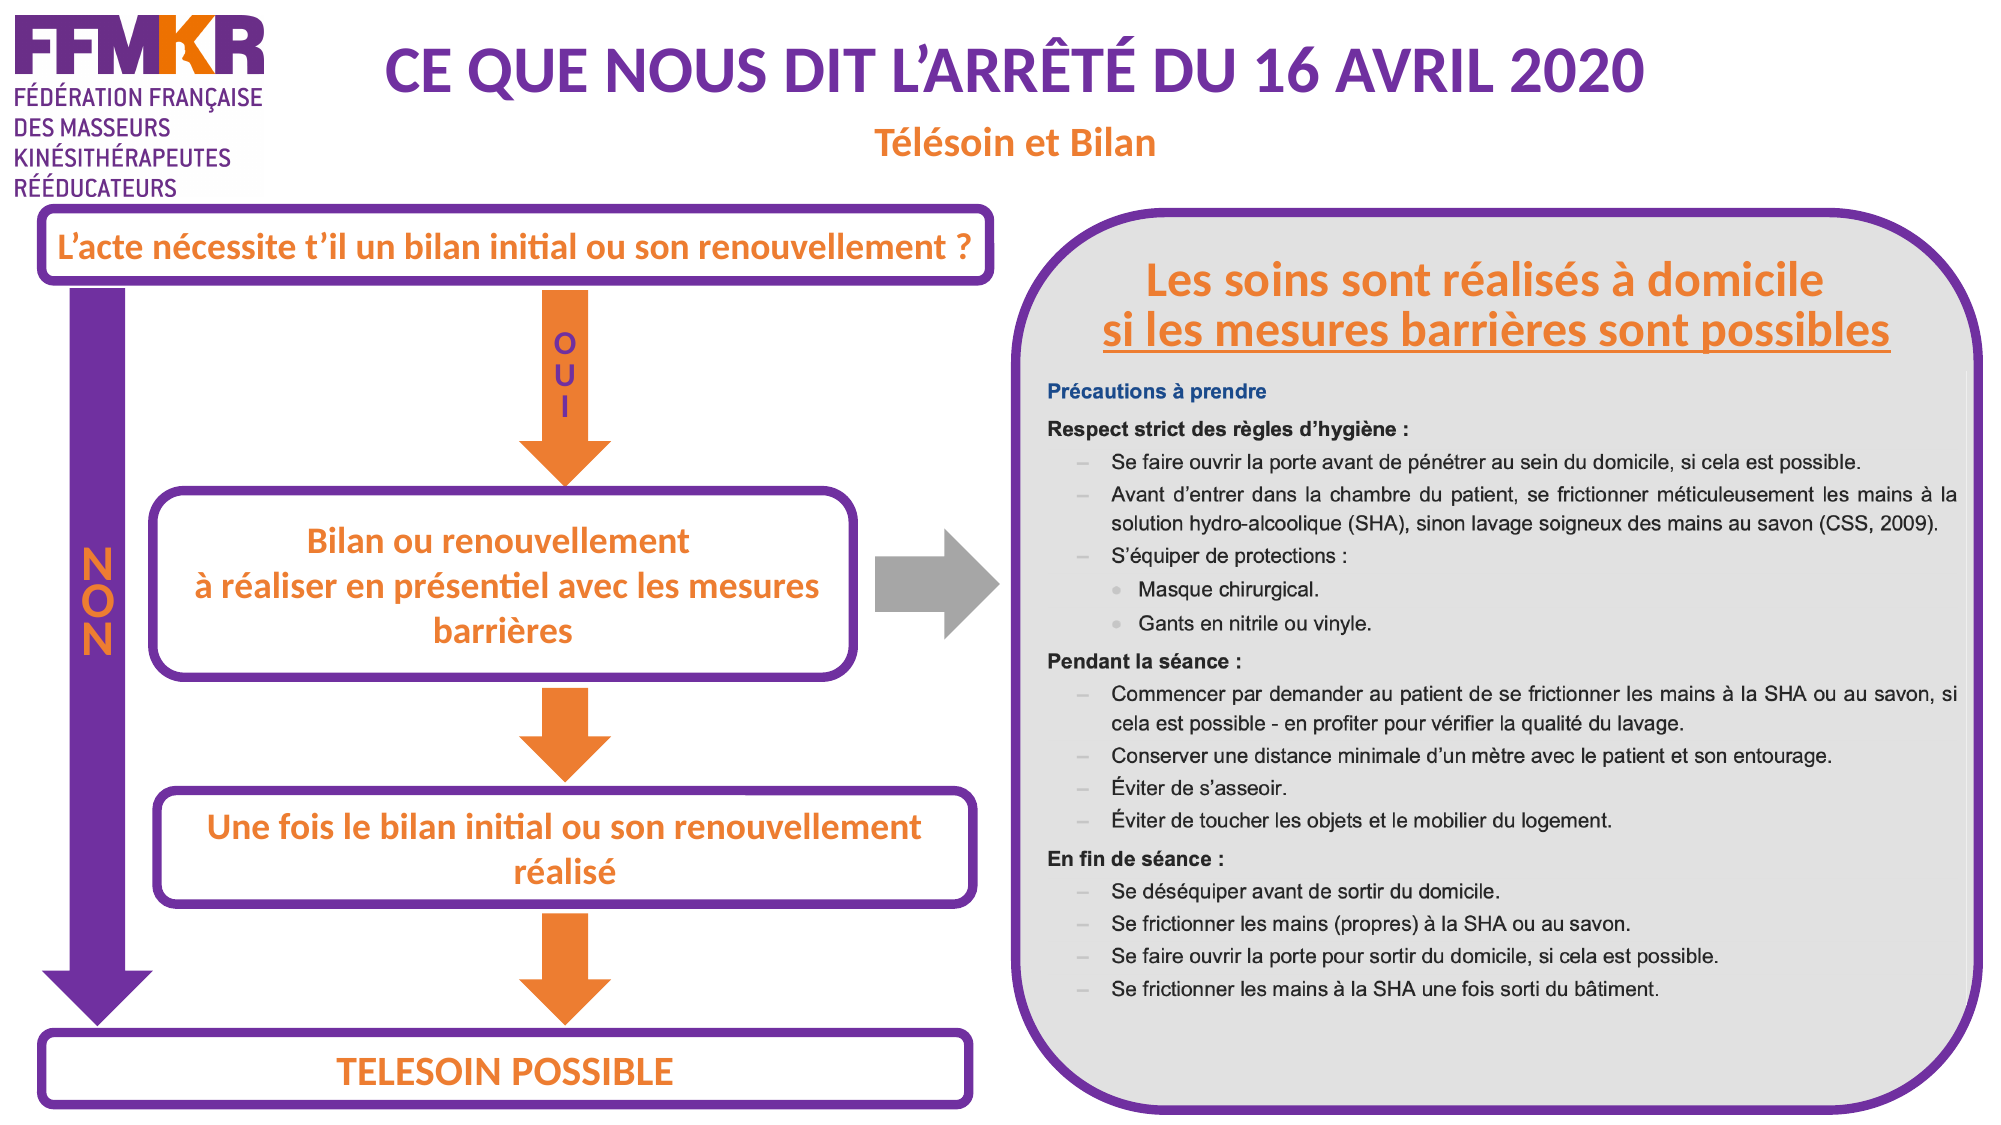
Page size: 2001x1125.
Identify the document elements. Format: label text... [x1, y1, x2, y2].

text_box Une fois le bilan initial ou son renouvellement réalisé [172, 789, 974, 906]
text_box [874, 525, 1002, 643]
picture [15, 15, 264, 197]
text_box L’acte nécessite t’il un bilan initial ou son renouvellement ? [40, 207, 991, 282]
text_box Bilan ou renouvellement à réaliser en présentiel avec les mesures barrières [172, 489, 855, 679]
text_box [24, 288, 172, 1027]
text_box TELESOIN POSSIBLE [40, 1031, 970, 1106]
text_box CE QUE NOUS DIT L’ARRÊTÉ DU 16 AVRIL 2020 [305, 22, 1726, 190]
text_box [505, 901, 625, 1032]
picture [1039, 371, 1967, 1005]
text_box Les soins sont réalisés à domicile si les mesures barrières sont possibles [1014, 211, 1980, 1112]
text_box [516, 686, 614, 784]
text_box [454, 335, 676, 466]
